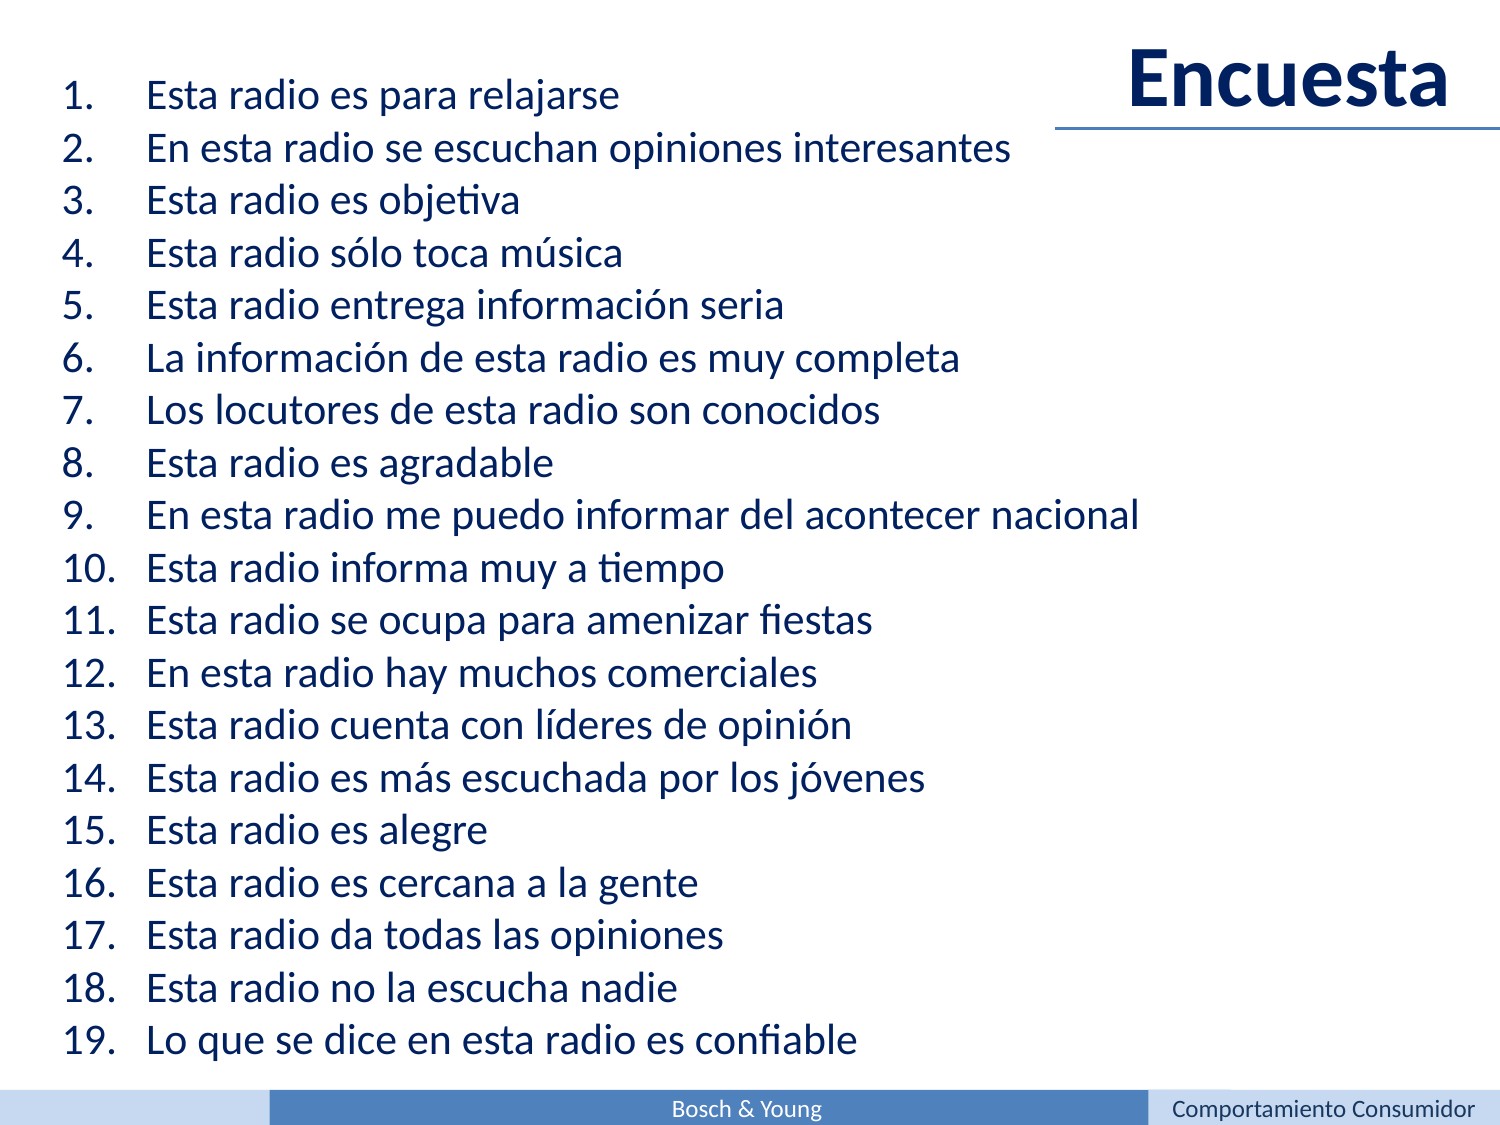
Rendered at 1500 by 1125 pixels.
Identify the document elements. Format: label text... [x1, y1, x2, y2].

text_box Bosch & Young [271, 1121, 1146, 1125]
text_box Comportamiento Consumidor [1146, 1088, 1500, 1125]
text_box Encuesta [902, 11, 1500, 127]
text_box Esta radio es para relajarse En esta radio se escuchan opiniones interesantes Esta radio es objetiva Esta radio sólo toca música Esta radio entrega información seria La información de esta radio es muy completa Los locutores de esta radio son conocidos Esta radio es agradable En esta radio me puedo informar del acontecer nacional Esta radio informa muy a tiempo Esta radio se ocupa para amenizar fiestas En esta radio hay muchos comerciales Esta radio cuenta con líderes de opinión Esta radio es más escuchada por los jóvenes Esta radio es alegre Esta radio es cercana a la gente Esta radio da todas las opiniones Esta radio no la escucha nadie Lo que se dice en esta radio es confiable [46, 58, 1465, 1121]
text_box [0, 1088, 271, 1125]
